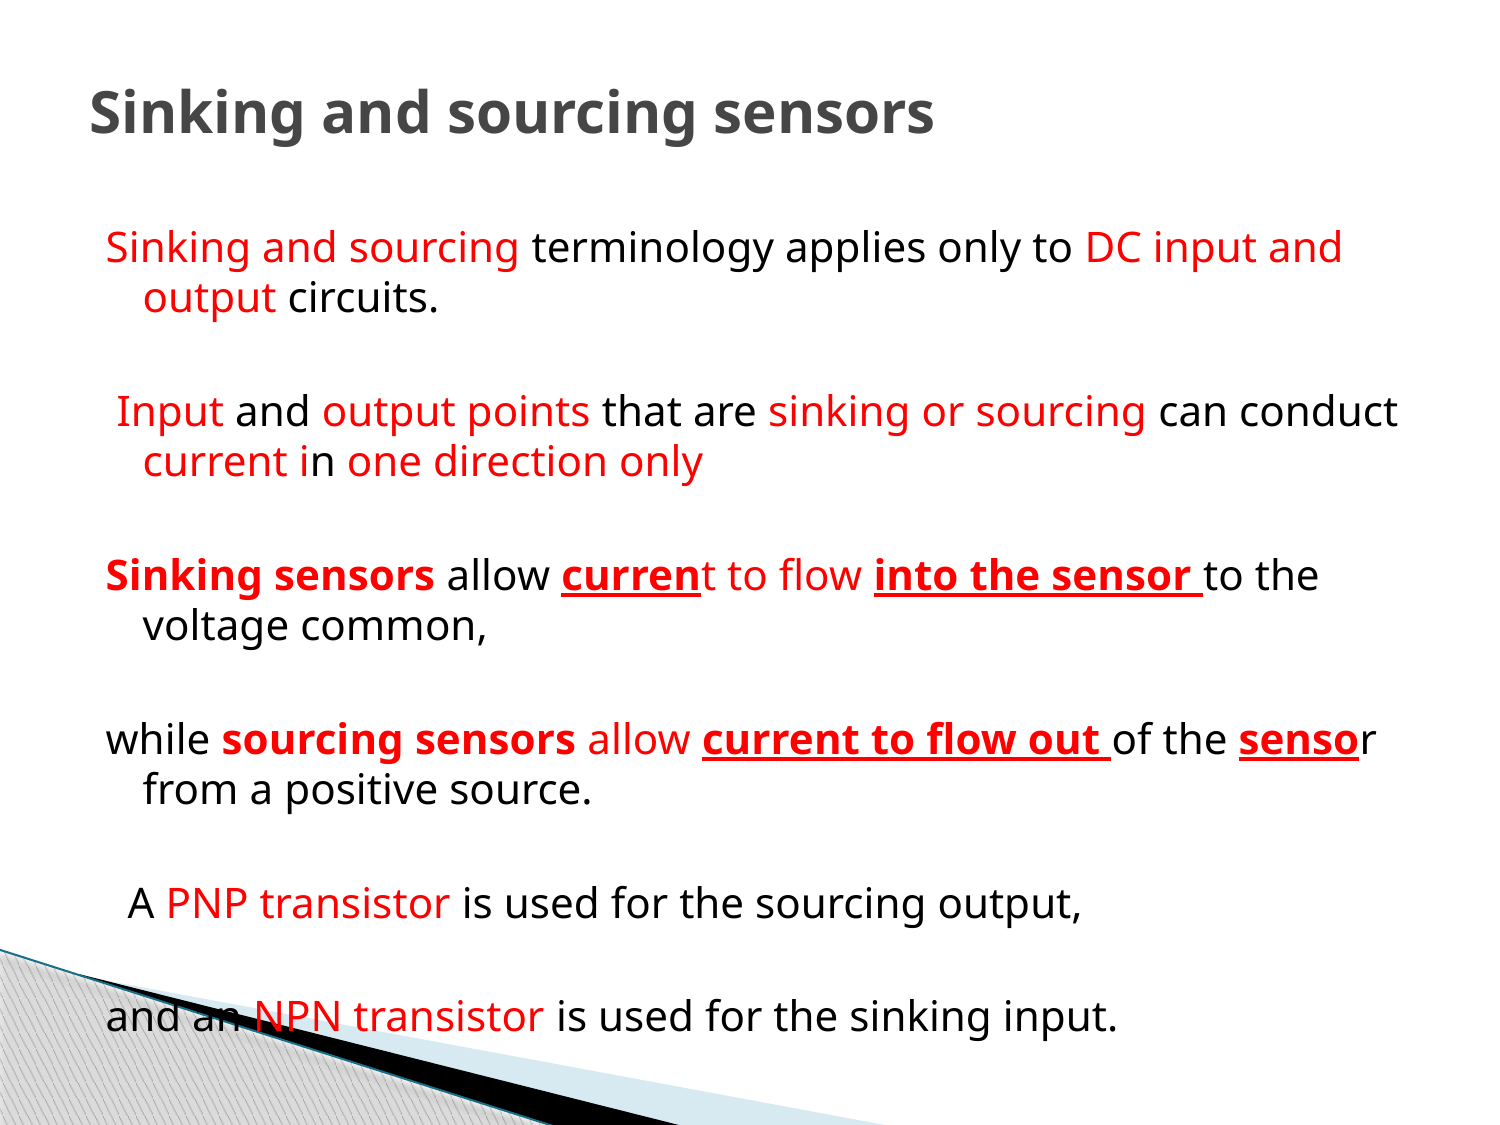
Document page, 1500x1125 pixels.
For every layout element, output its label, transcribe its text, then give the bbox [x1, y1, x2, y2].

title Sinking and sourcing sensors [75, 45, 1425, 175]
list Sinking and sourcing terminology applies only to DC input and output circuits. Input and output points that are sinking or sourcing can conduct current in one direction only Sinking sensors allow current to flow into the sensor to the voltage common, while sourcing sensors allow current to flow out of the sensor from a positive source. A PNP transistor is used for the sourcing output, and an NPN transistor is used for the sinking input. [75, 212, 1425, 1050]
